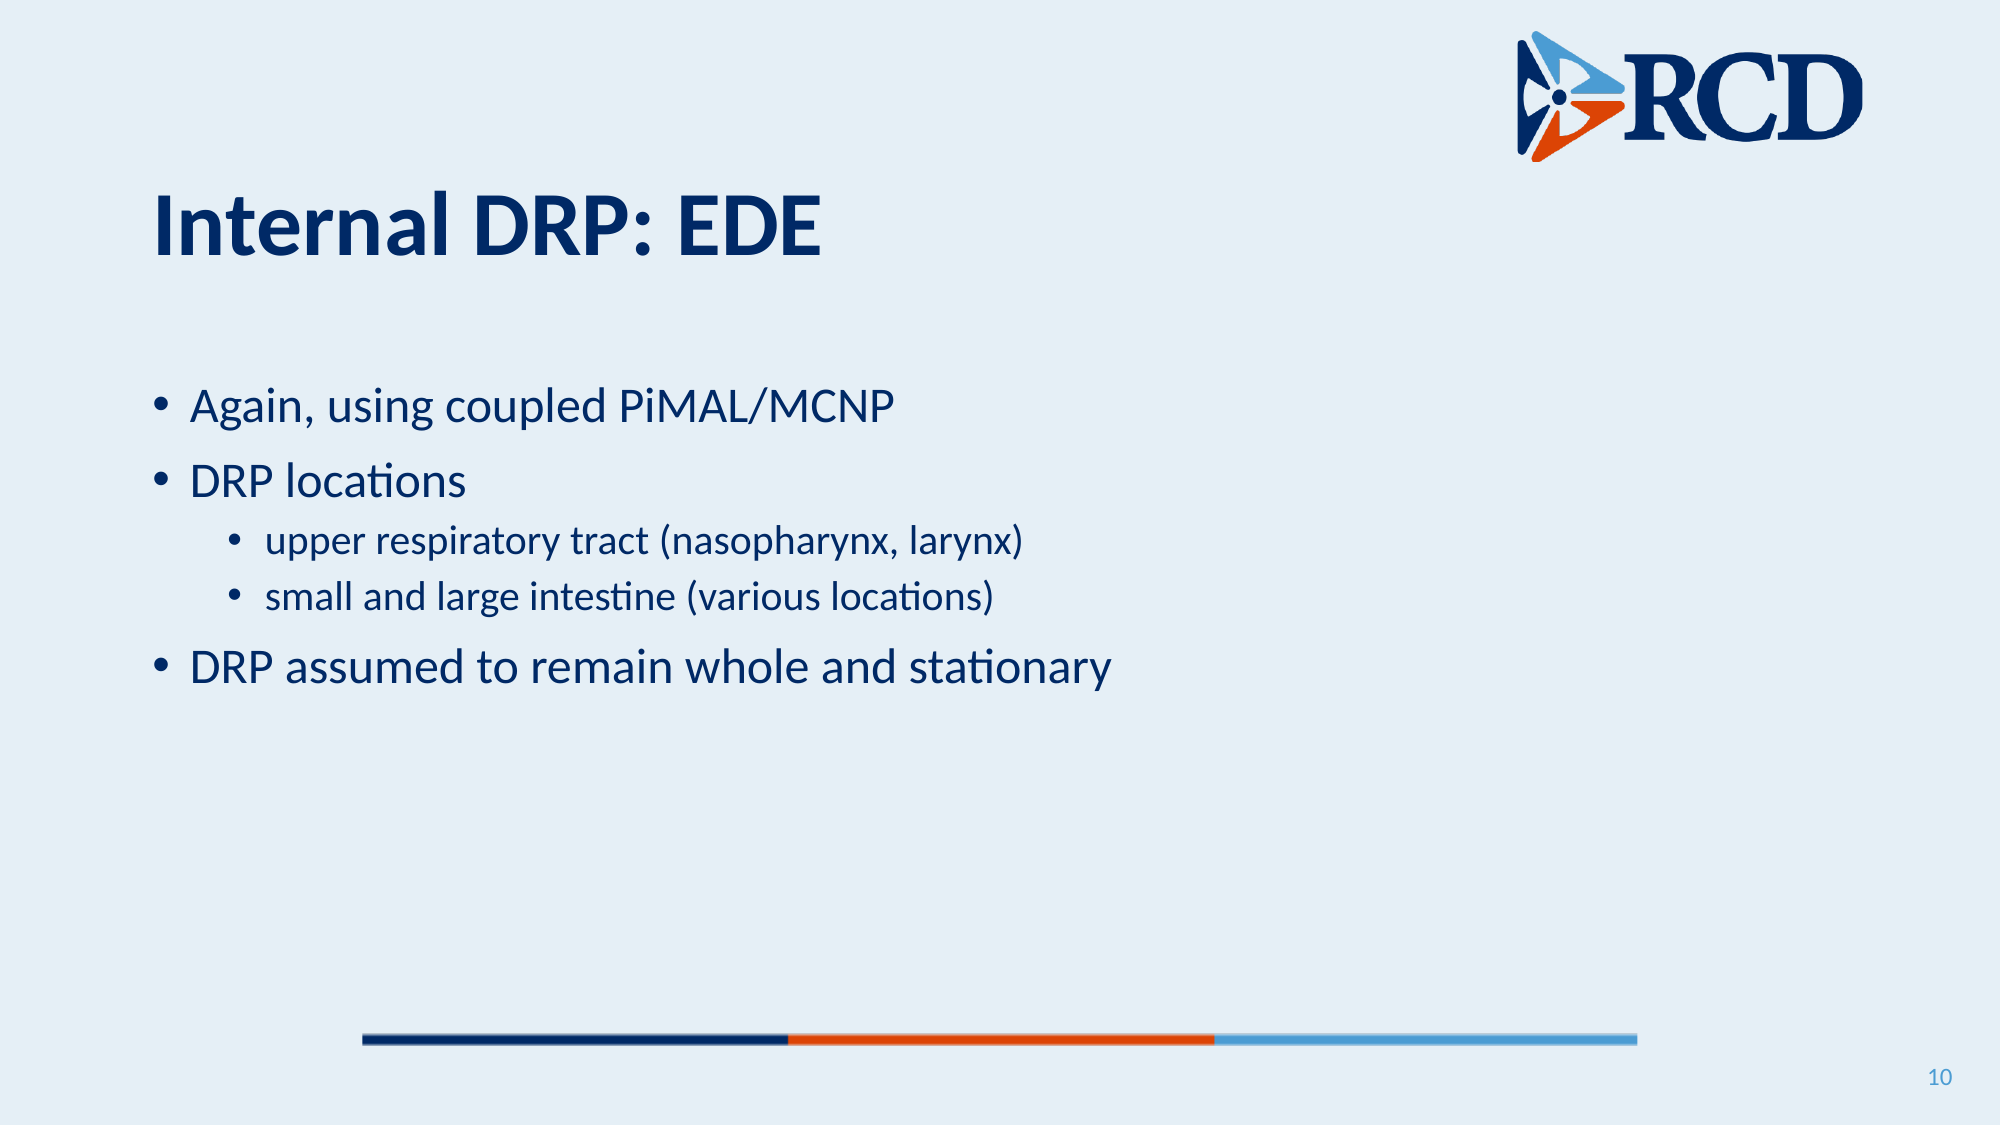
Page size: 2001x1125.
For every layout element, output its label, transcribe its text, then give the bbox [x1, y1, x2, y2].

title Internal DRP: EDE [137, 143, 1863, 309]
list Again, using coupled PiMAL/MCNP DRP locations upper respiratory tract (nasopharynx, larynx) small and large intestine (various locations) DRP assumed to remain whole and stationary [137, 372, 1863, 1014]
slide_number 10 [1517, 1045, 1968, 1106]
